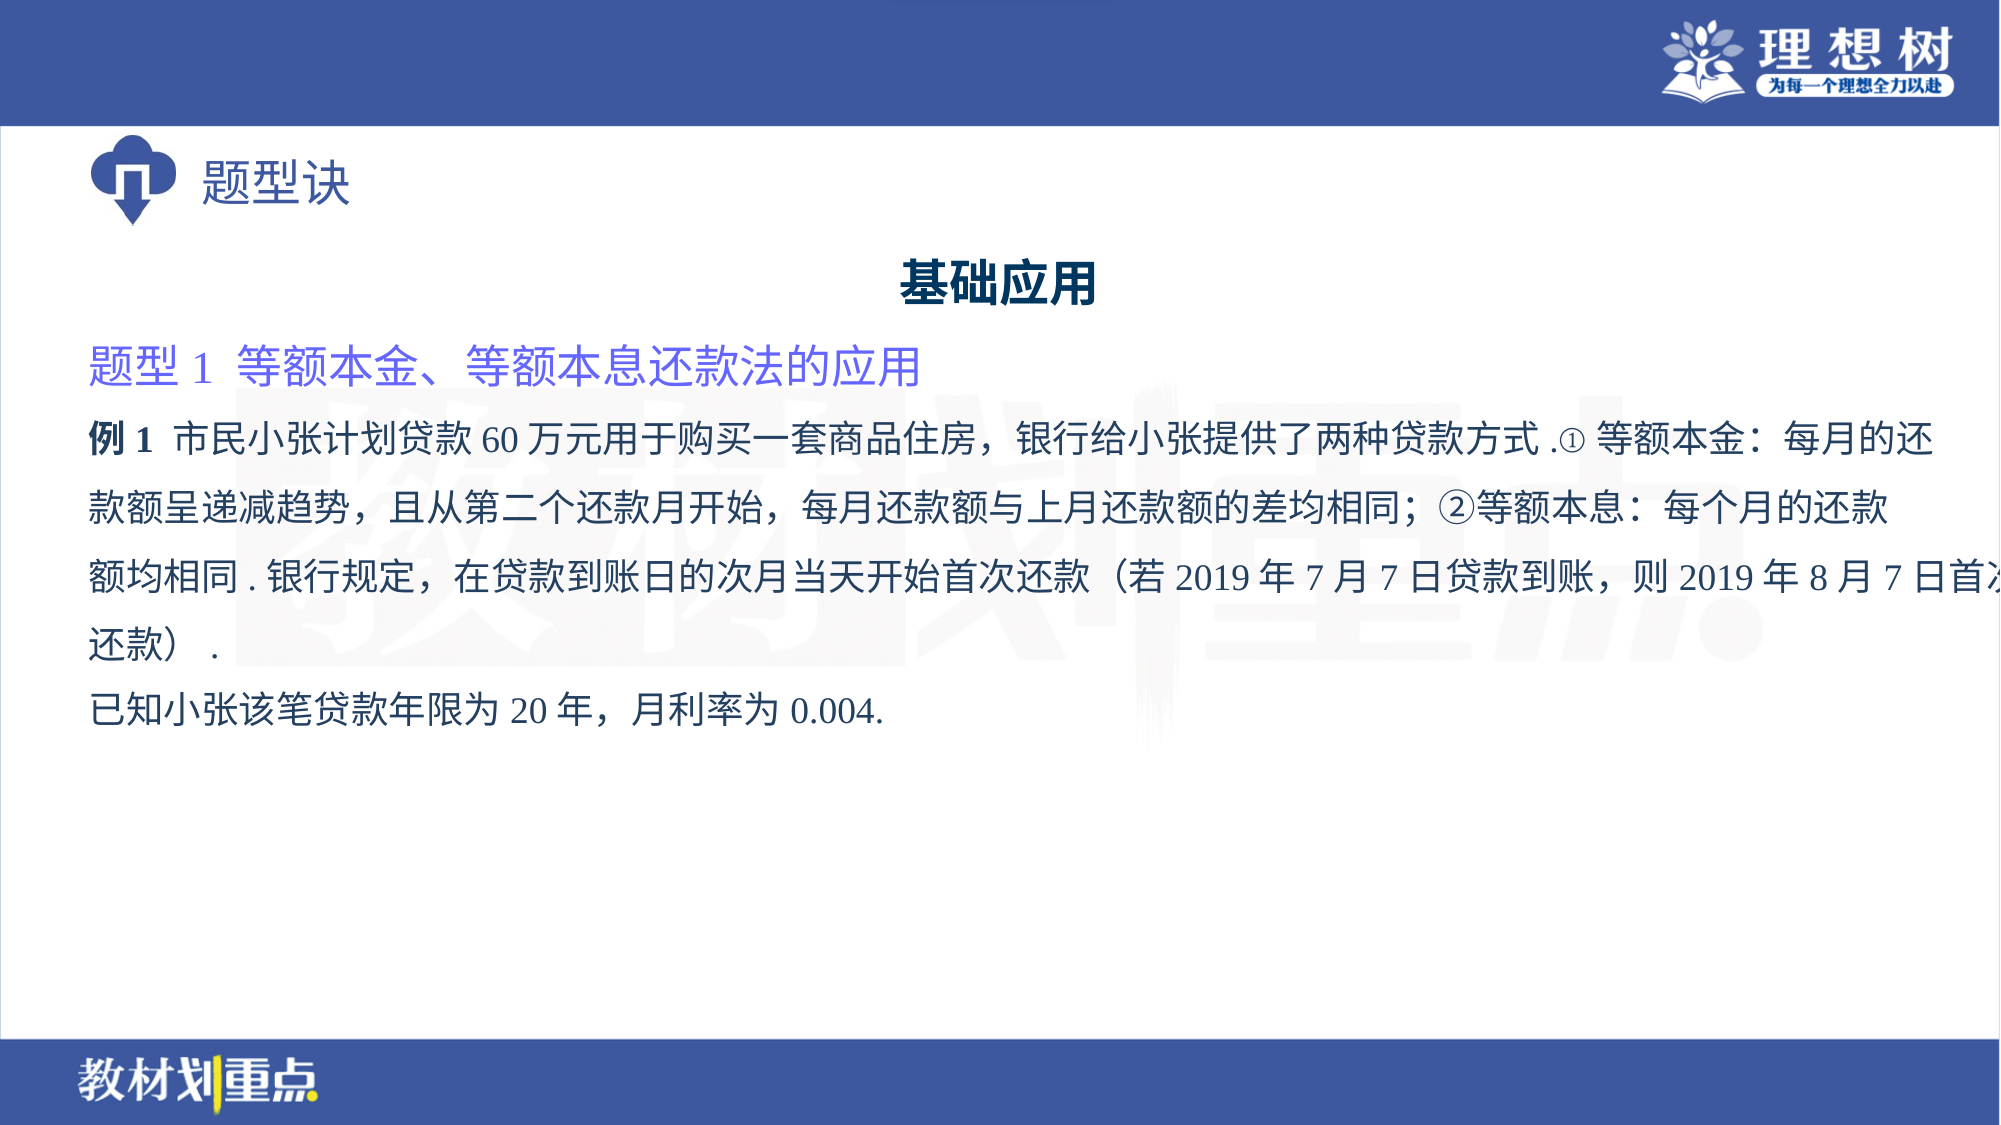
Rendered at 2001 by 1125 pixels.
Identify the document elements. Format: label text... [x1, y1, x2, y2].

text_box 例1 市民小张计划贷款60万元用于购买一套商品住房，银行给小张提供了两种贷款方式.①等额本金：每月的还 款额呈递减趋势，且从第二个还款月开始，每月还款额与上月还款额的差均相同；②等额本息：每个月的还款 额均相同.银行规定，在贷款到账日的次月当天开始首次还款（若2019年7月7日贷款到账，则2019年8月7日首次 还款）. 已知小张该笔贷款年限为20年，月利率为0.004. [88, 391, 1911, 725]
text_box 基础应用 [88, 224, 1911, 311]
picture [0, 0, 2000, 1125]
text_box 题型诀 [200, 138, 497, 224]
text_box 题型1 等额本金、等额本息还款法的应用 [88, 311, 1911, 391]
